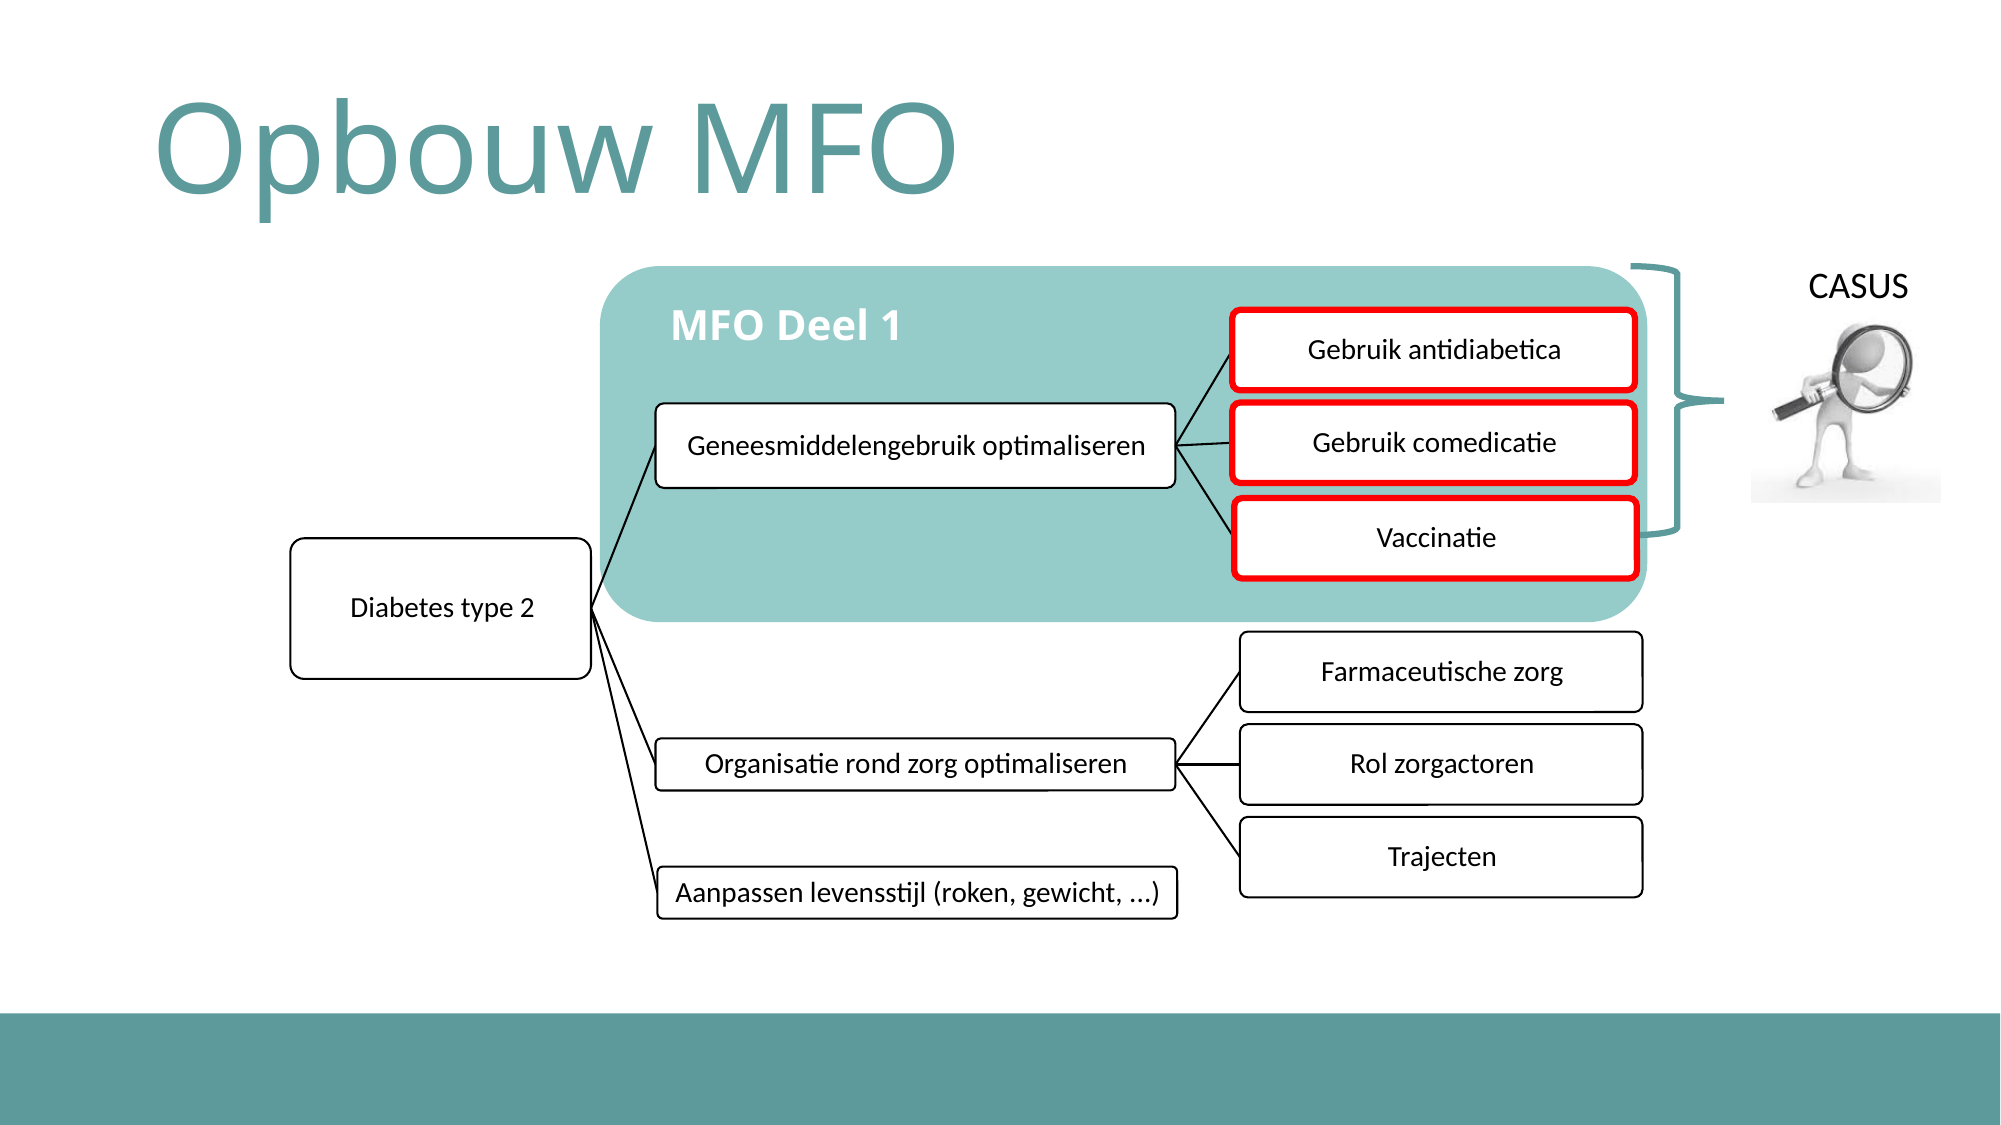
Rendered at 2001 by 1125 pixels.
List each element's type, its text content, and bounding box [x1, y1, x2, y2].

title Opbouw MFO [136, 22, 1862, 229]
picture [1751, 313, 1941, 504]
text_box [289, 177, 1644, 993]
text_box [1644, 265, 1724, 536]
text_box CASUS [1794, 254, 1929, 313]
text_box MFO Deel 1 [1644, 536, 1649, 586]
